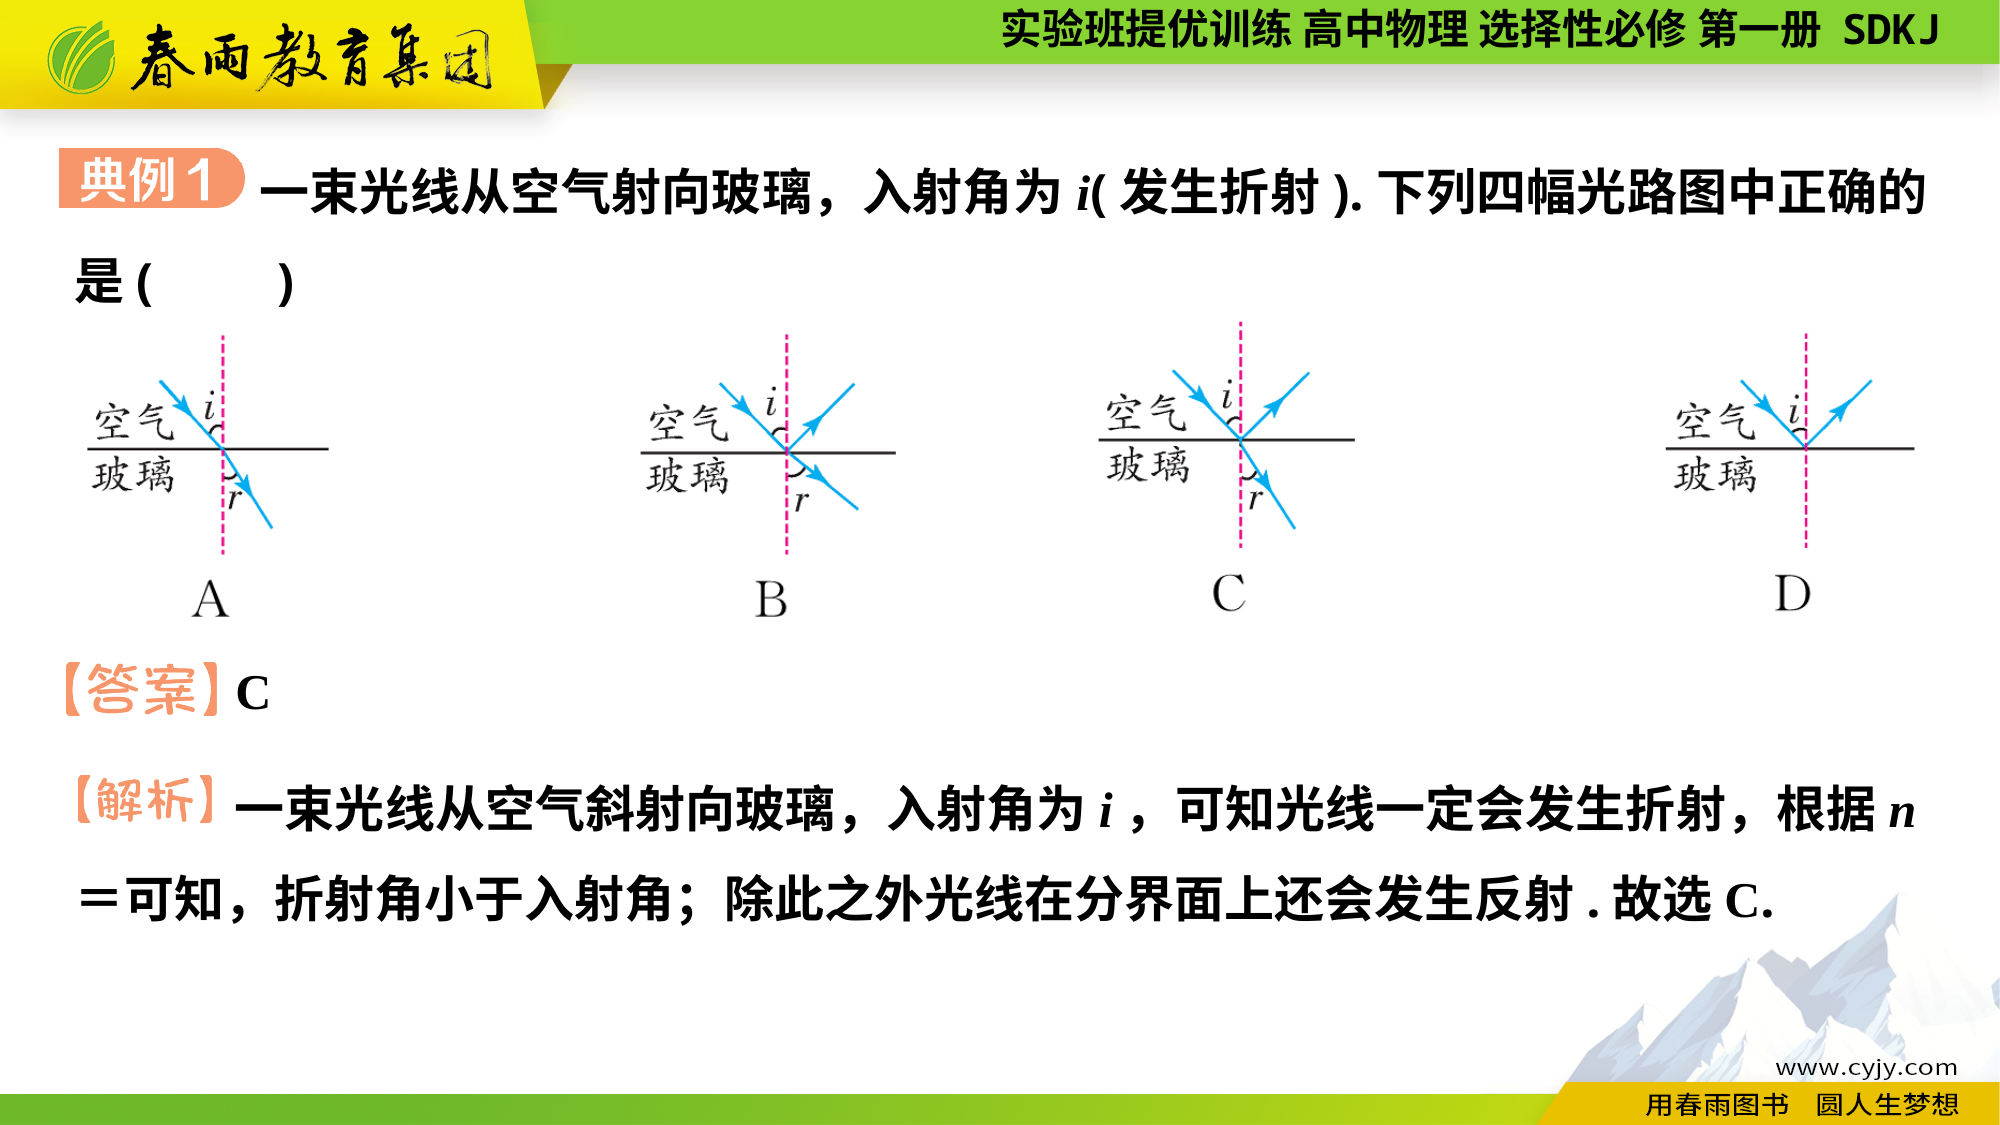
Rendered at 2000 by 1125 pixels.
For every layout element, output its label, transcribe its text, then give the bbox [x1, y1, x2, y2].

text_box C [220, 652, 287, 727]
picture [0, 0, 2000, 1125]
list 一束光线从空气射向玻璃，入射角为i(发生折射).下列四幅光路图中正确的是( ) [59, 122, 1944, 320]
